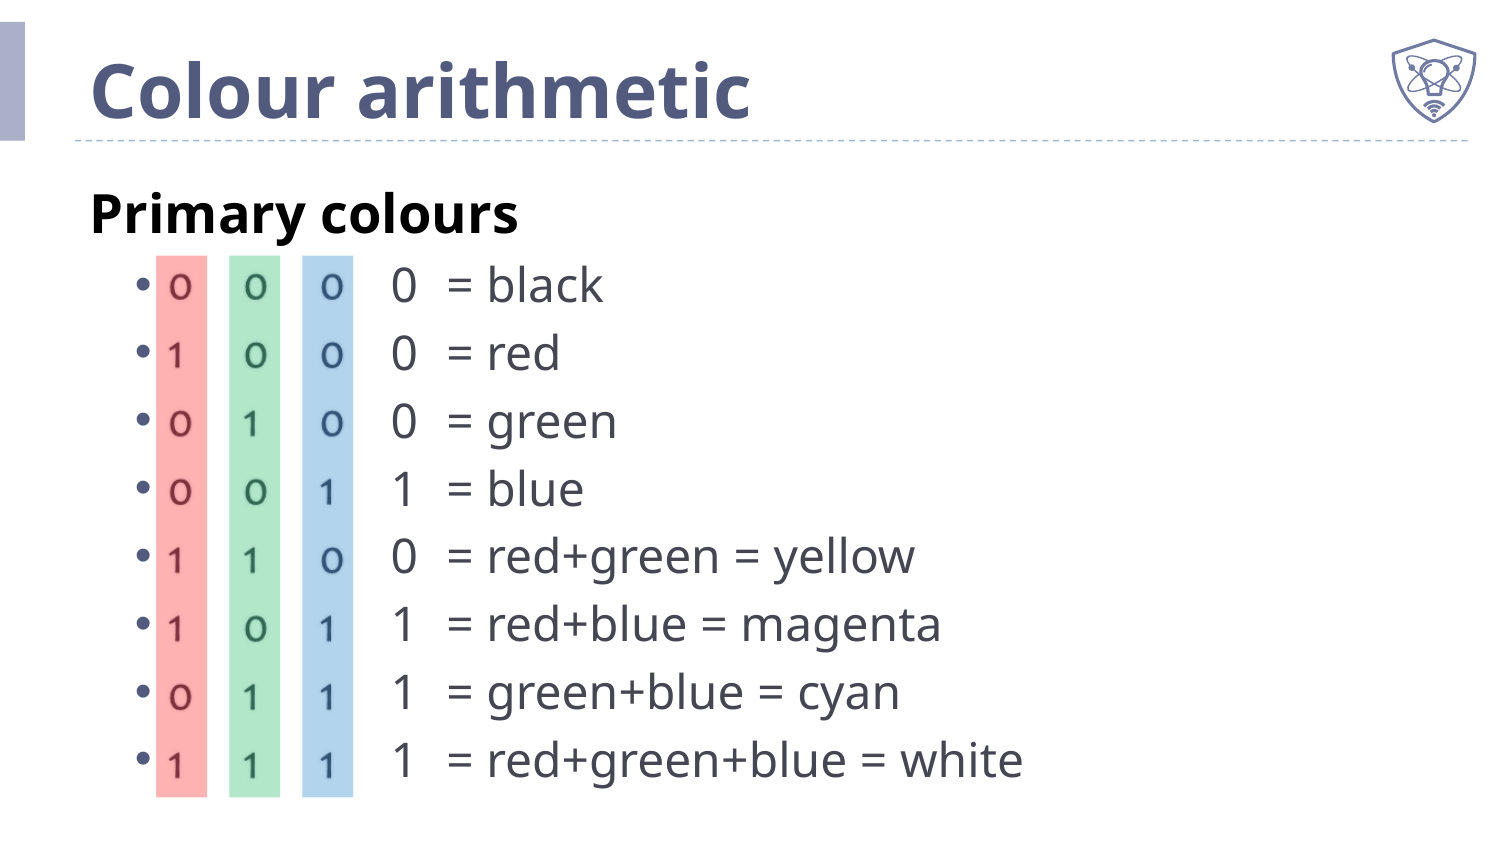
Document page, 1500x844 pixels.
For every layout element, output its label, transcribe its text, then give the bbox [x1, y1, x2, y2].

picture [154, 248, 362, 804]
title Colour arithmetic [75, 18, 1475, 141]
list Primary colours 0 0 0 = black 1 0 0 = red 0 1 0 = green 0 0 1 = blue 1 1 0 = red+green = yellow 1 0 1 = red+blue = magenta 0 1 1 = green+blue = cyan 1 1 1 = red+green+blue = white [75, 171, 1475, 835]
